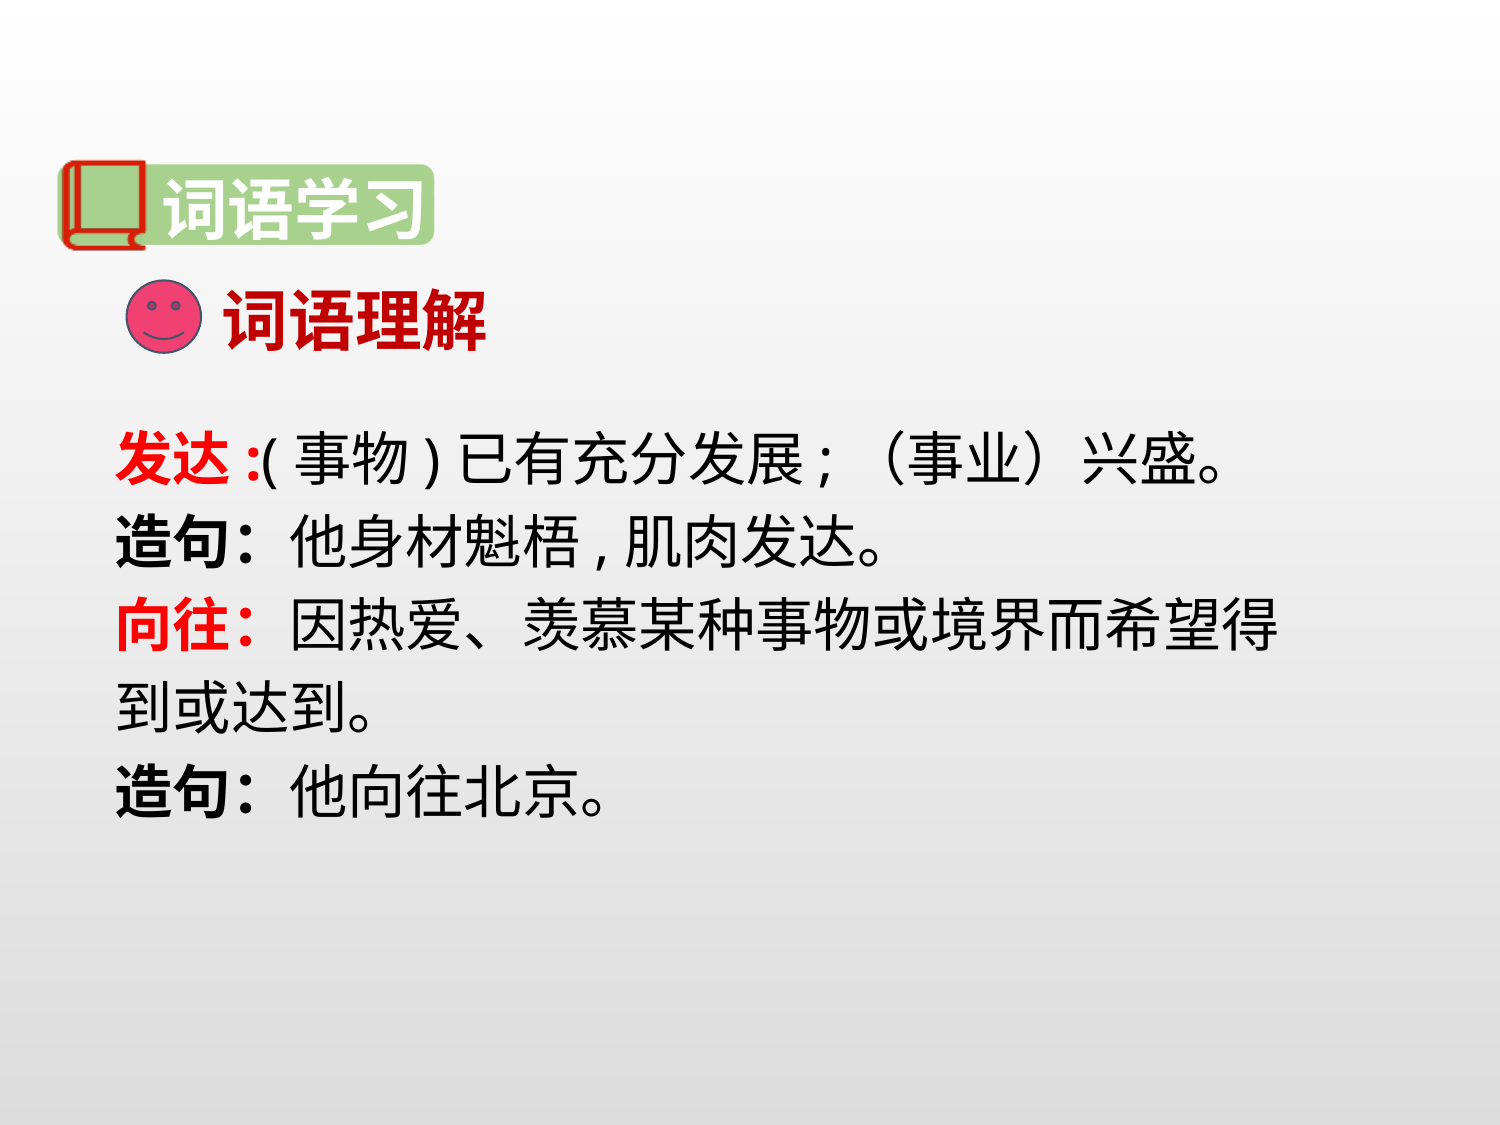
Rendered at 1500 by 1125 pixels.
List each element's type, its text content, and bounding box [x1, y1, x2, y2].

picture [34, 153, 174, 257]
text_box 词语理解 [206, 271, 605, 367]
text_box [125, 279, 203, 354]
text_box 发达:(事物)已有充分发展;（事业）兴盛。 造句：他身材魁梧,肌肉发达。 向往：因热爱、羡慕某种事物或境界而希望得到或达到。 造句：他向往北京。 [99, 401, 1322, 833]
text_box 词语学习 [174, 160, 509, 256]
